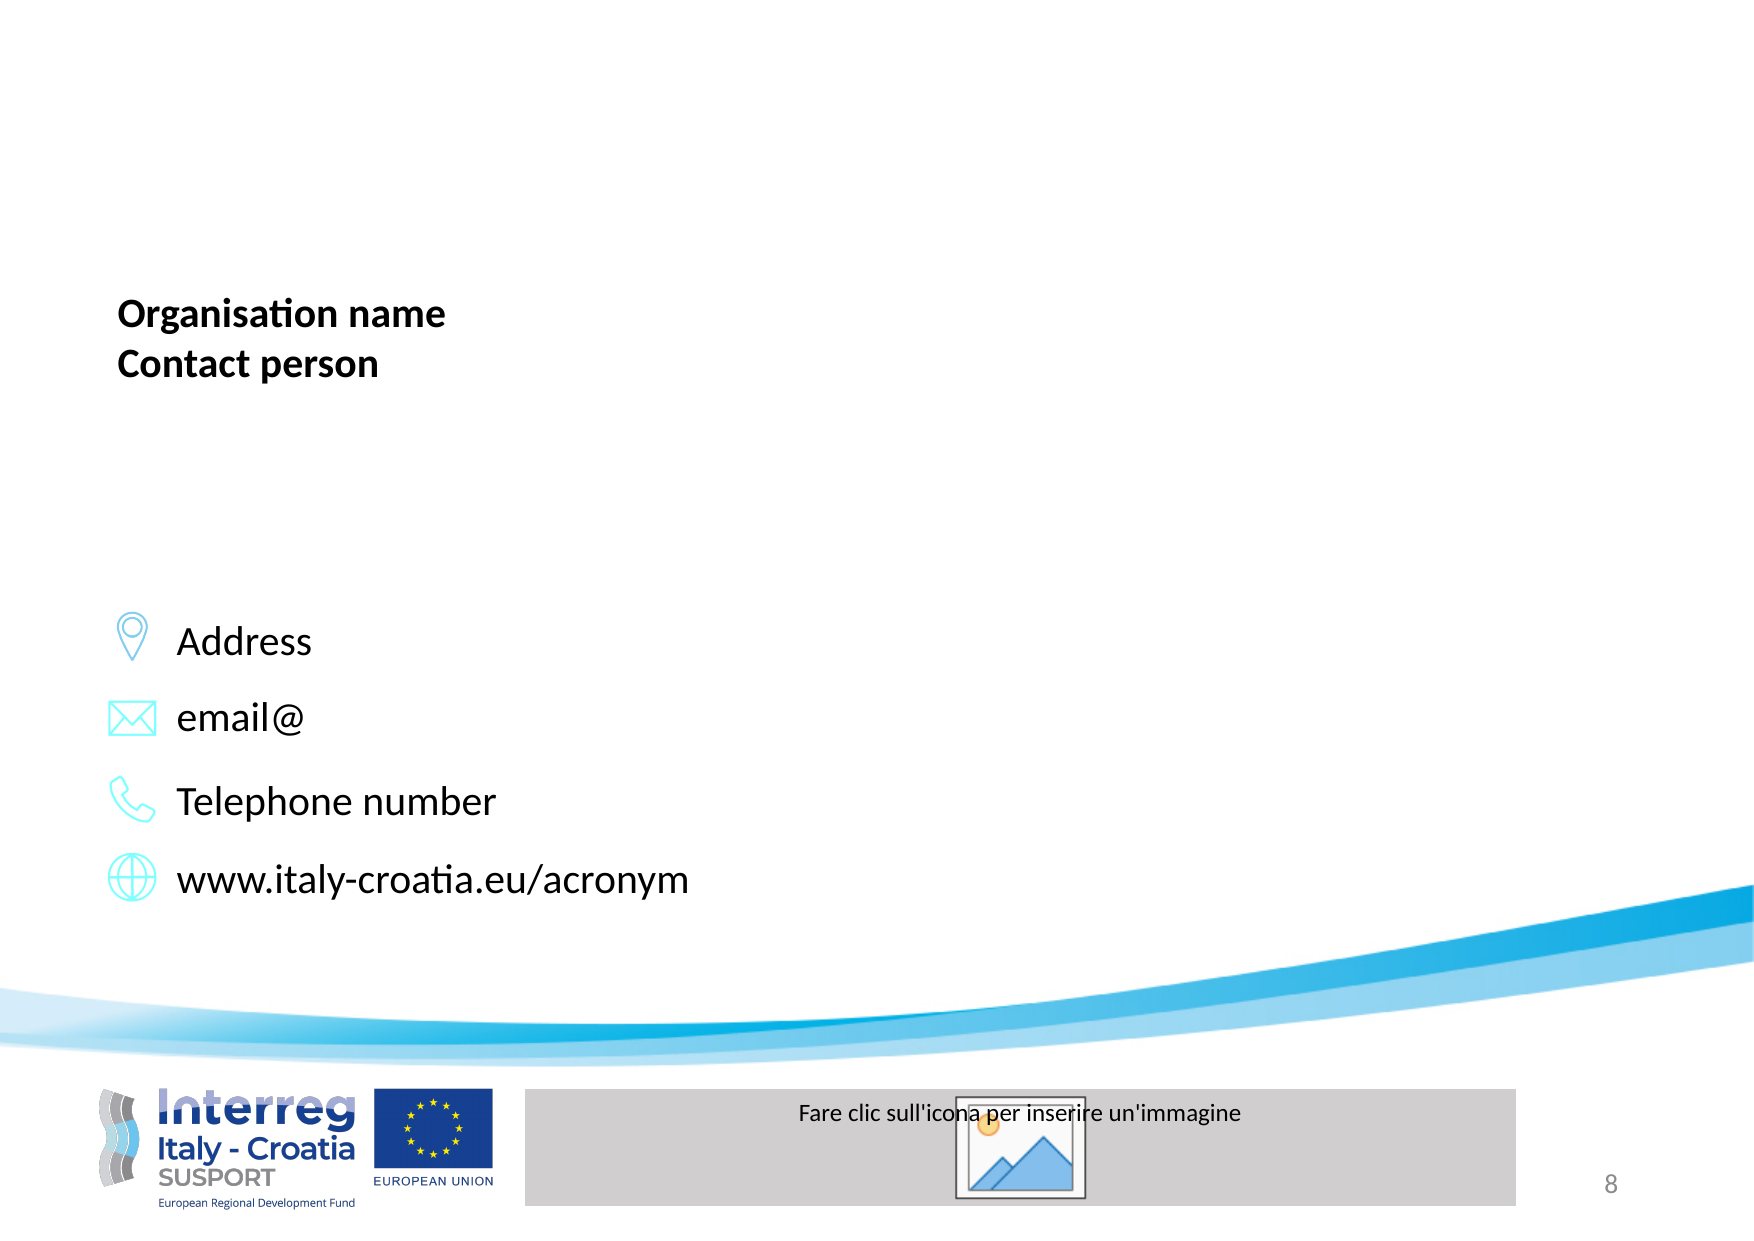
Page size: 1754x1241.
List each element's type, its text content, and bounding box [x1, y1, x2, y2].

picture [102, 688, 161, 748]
slide_number 8 [1526, 1149, 1634, 1216]
text_box Telephone number [161, 766, 1190, 832]
picture [102, 606, 161, 666]
text_box email@ [161, 682, 1190, 748]
text_box www.italy-croatia.eu/acronym [161, 844, 1190, 910]
picture [0, 847, 1754, 1220]
picture [103, 769, 161, 829]
text_box Address [161, 606, 1190, 671]
text_box Organisation name Contact person [102, 278, 1190, 394]
